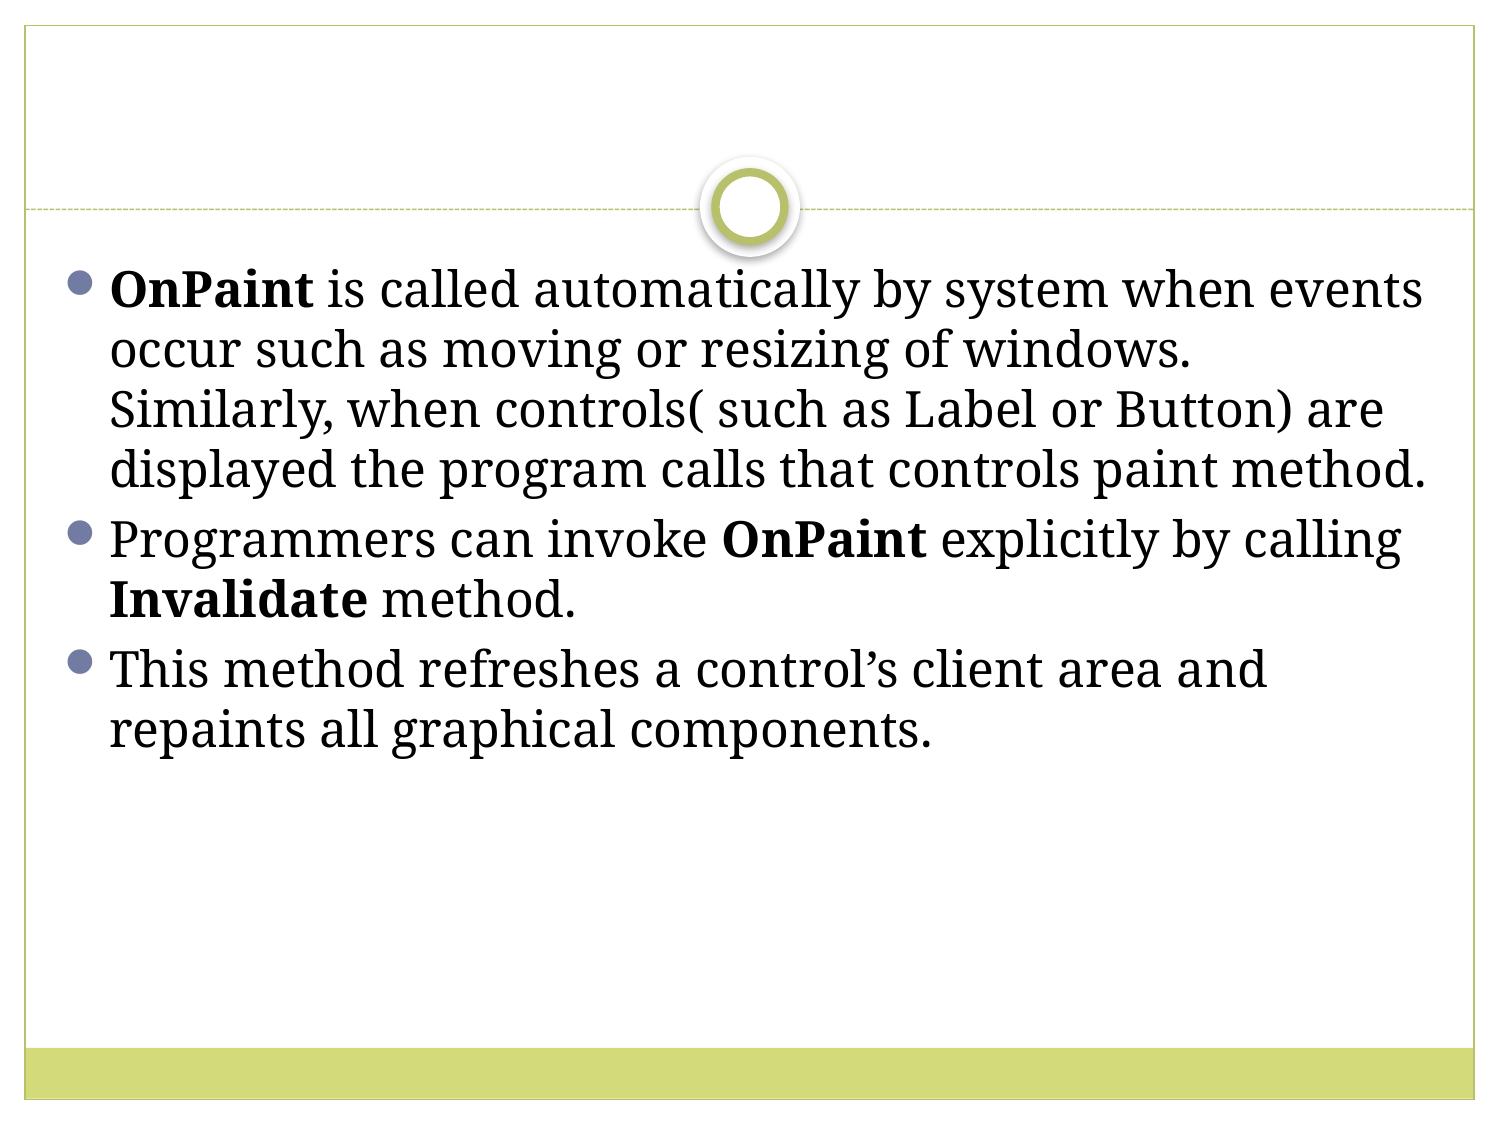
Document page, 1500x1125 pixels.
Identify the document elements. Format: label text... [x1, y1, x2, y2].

list OnPaint is called automatically by system when events occur such as moving or resizing of windows. Similarly, when controls( such as Label or Button) are displayed the program calls that controls paint method. Programmers can invoke OnPaint explicitly by calling Invalidate method. This method refreshes a control’s client area and repaints all graphical components. [49, 250, 1445, 1001]
